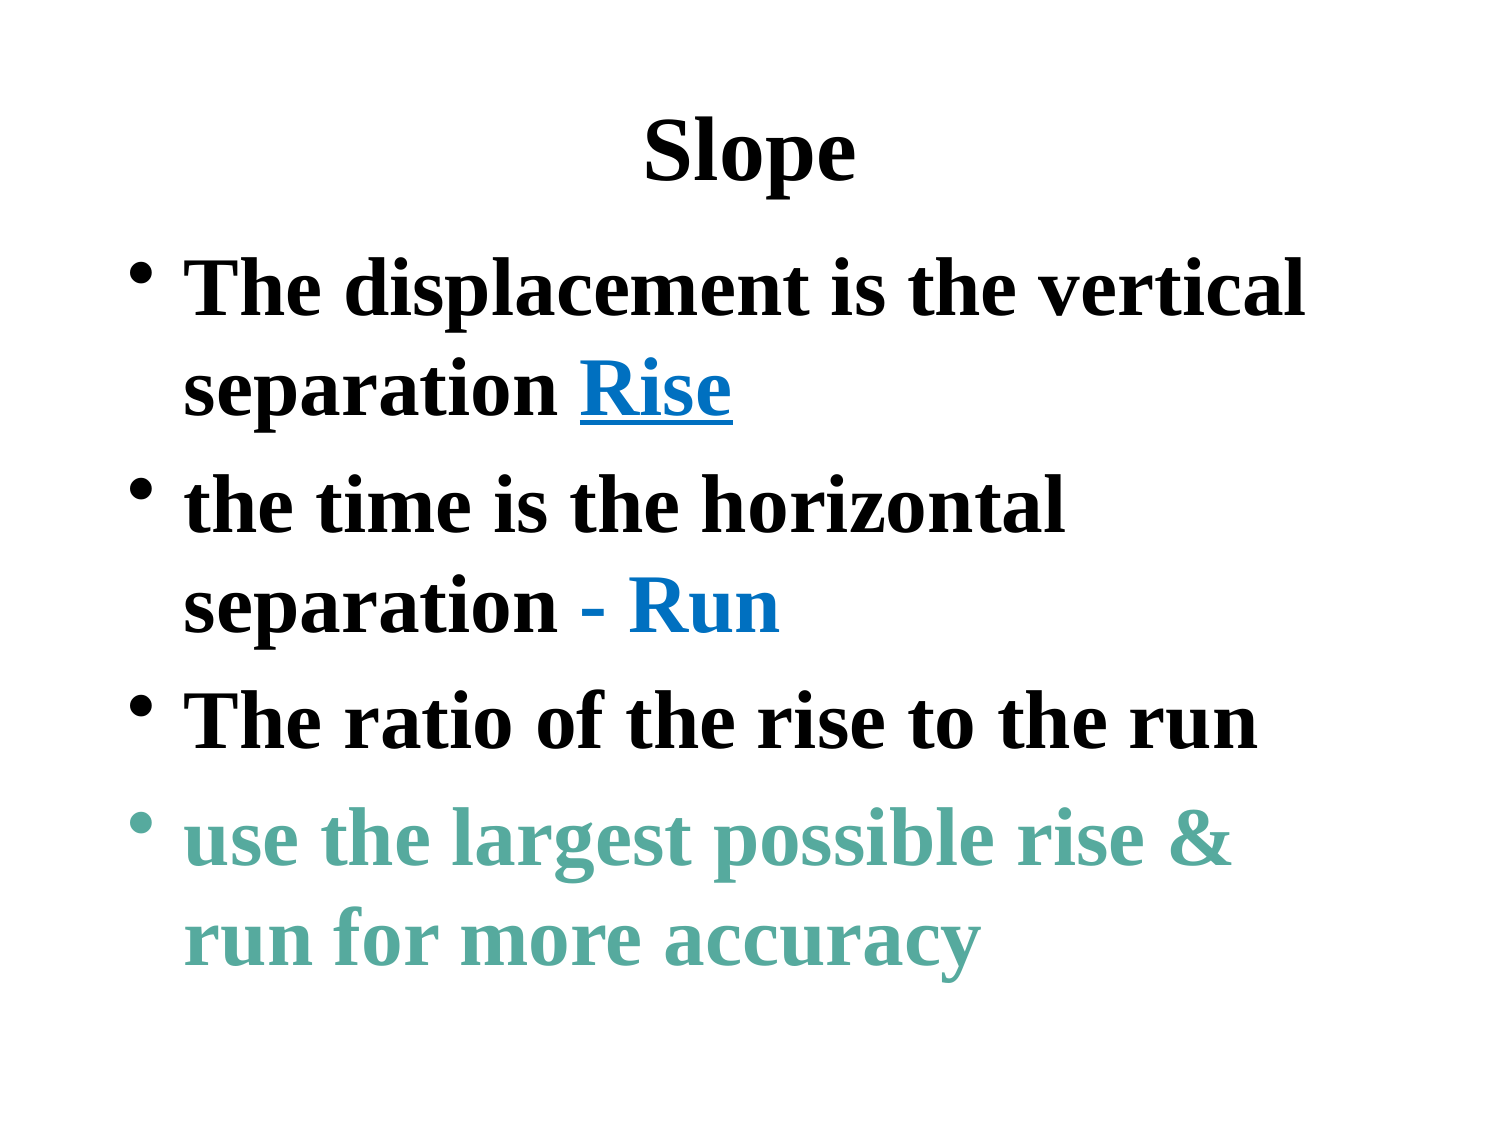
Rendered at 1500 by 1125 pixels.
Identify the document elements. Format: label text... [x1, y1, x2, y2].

list The displacement is the vertical separation Rise the time is the horizontal separation - Run The ratio of the rise to the run use the largest possible rise & run for more accuracy [112, 224, 1388, 1001]
title Slope [112, 99, 1388, 188]
